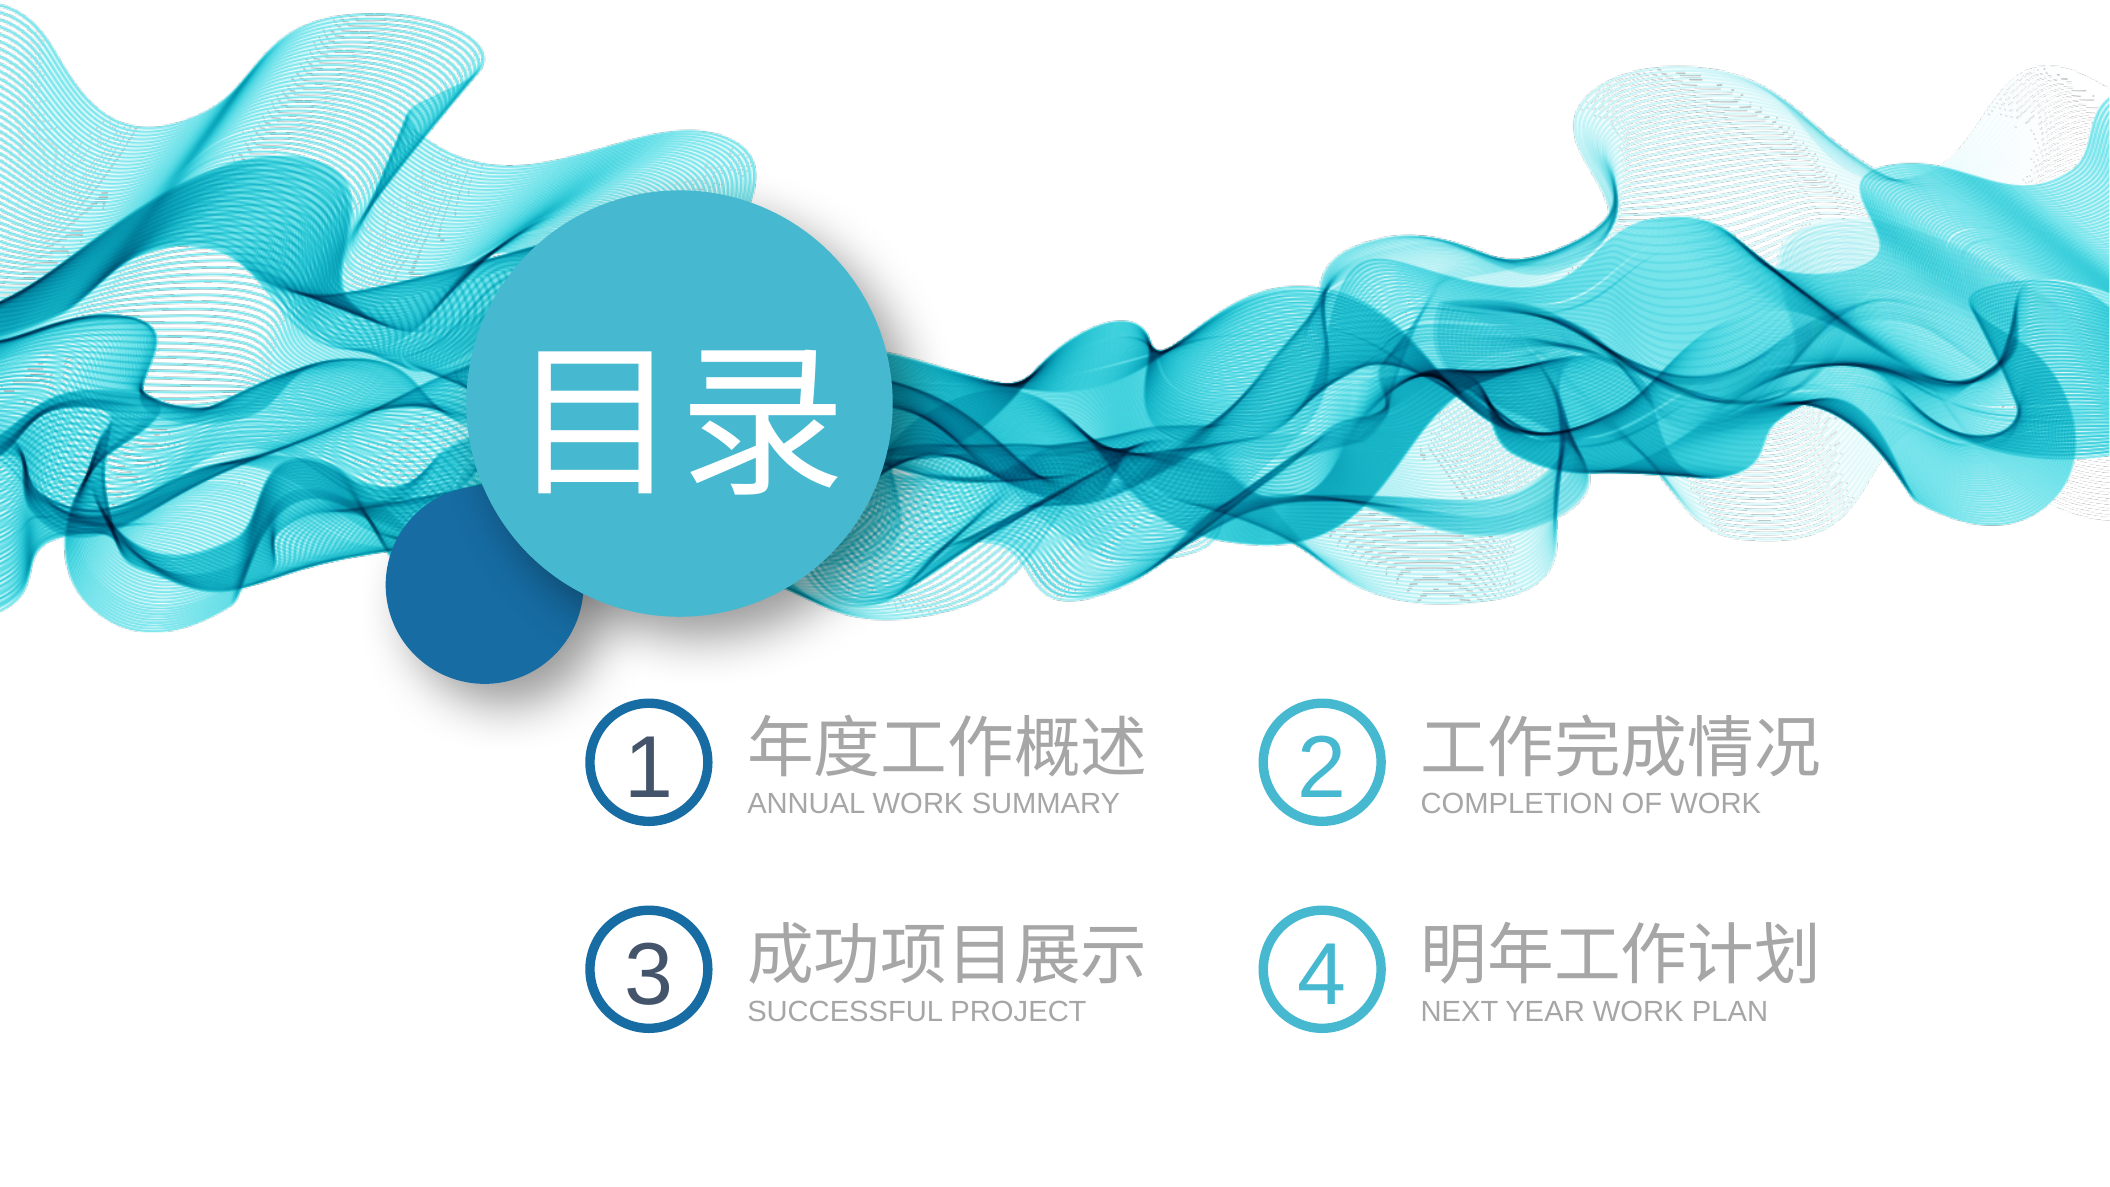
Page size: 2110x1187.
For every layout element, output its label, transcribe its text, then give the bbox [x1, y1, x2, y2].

text_box 1 [589, 703, 708, 822]
text_box 工作完成情况 COMPLETION OF WORK [1420, 704, 1865, 820]
text_box 3 [589, 910, 708, 1029]
text_box 4 [1263, 910, 1382, 1029]
picture [0, 0, 2110, 650]
text_box 年度工作概述 ANNUAL WORK SUMMARY [747, 704, 1192, 820]
text_box 成功项目展示 SUCCESSFUL PROJECT [747, 911, 1192, 1027]
text_box [408, 650, 561, 685]
text_box 2 [1263, 703, 1382, 822]
text_box 明年工作计划 NEXT YEAR WORK PLAN [1420, 911, 1865, 1027]
